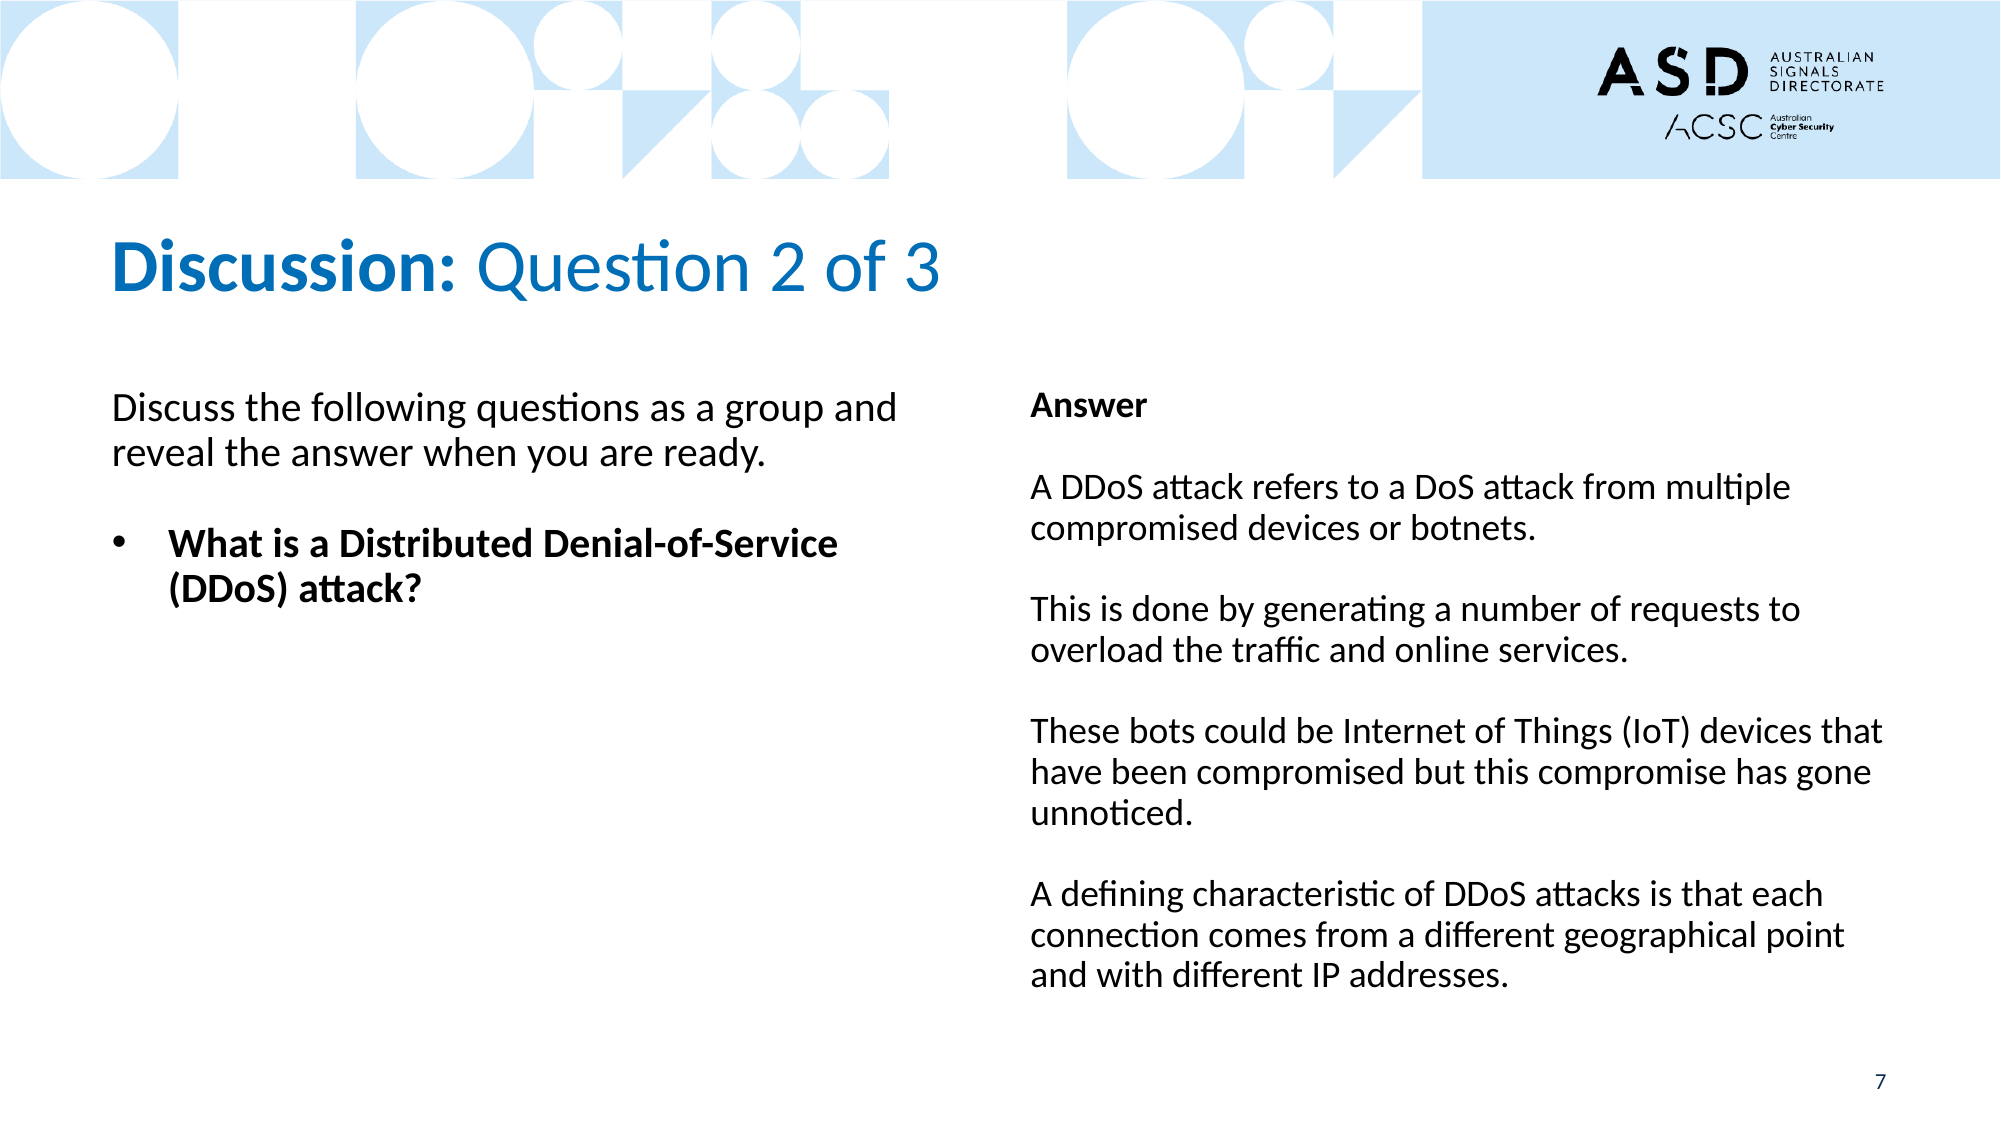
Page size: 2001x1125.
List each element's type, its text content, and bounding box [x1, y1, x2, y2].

picture [0, 0, 2001, 179]
list Answer A DDoS attack refers to a DoS attack from multiple compromised devices or botnets. This is done by generating a number of requests to overload the traffic and online services. These bots could be Internet of Things (IoT) devices that have been compromised but this compromise has gone unnoticed. A defining characteristic of DDoS attacks is that each connection comes from a different geographical point and with different IP addresses. [1015, 378, 1902, 1007]
slide_number 7 [1799, 1050, 1902, 1111]
list Discuss the following questions as a group and reveal the answer when you are ready. What is a Distributed Denial-of-Service (DDoS) attack? [96, 378, 983, 1007]
title Discussion: Question 2 of 3 [96, 207, 1902, 328]
